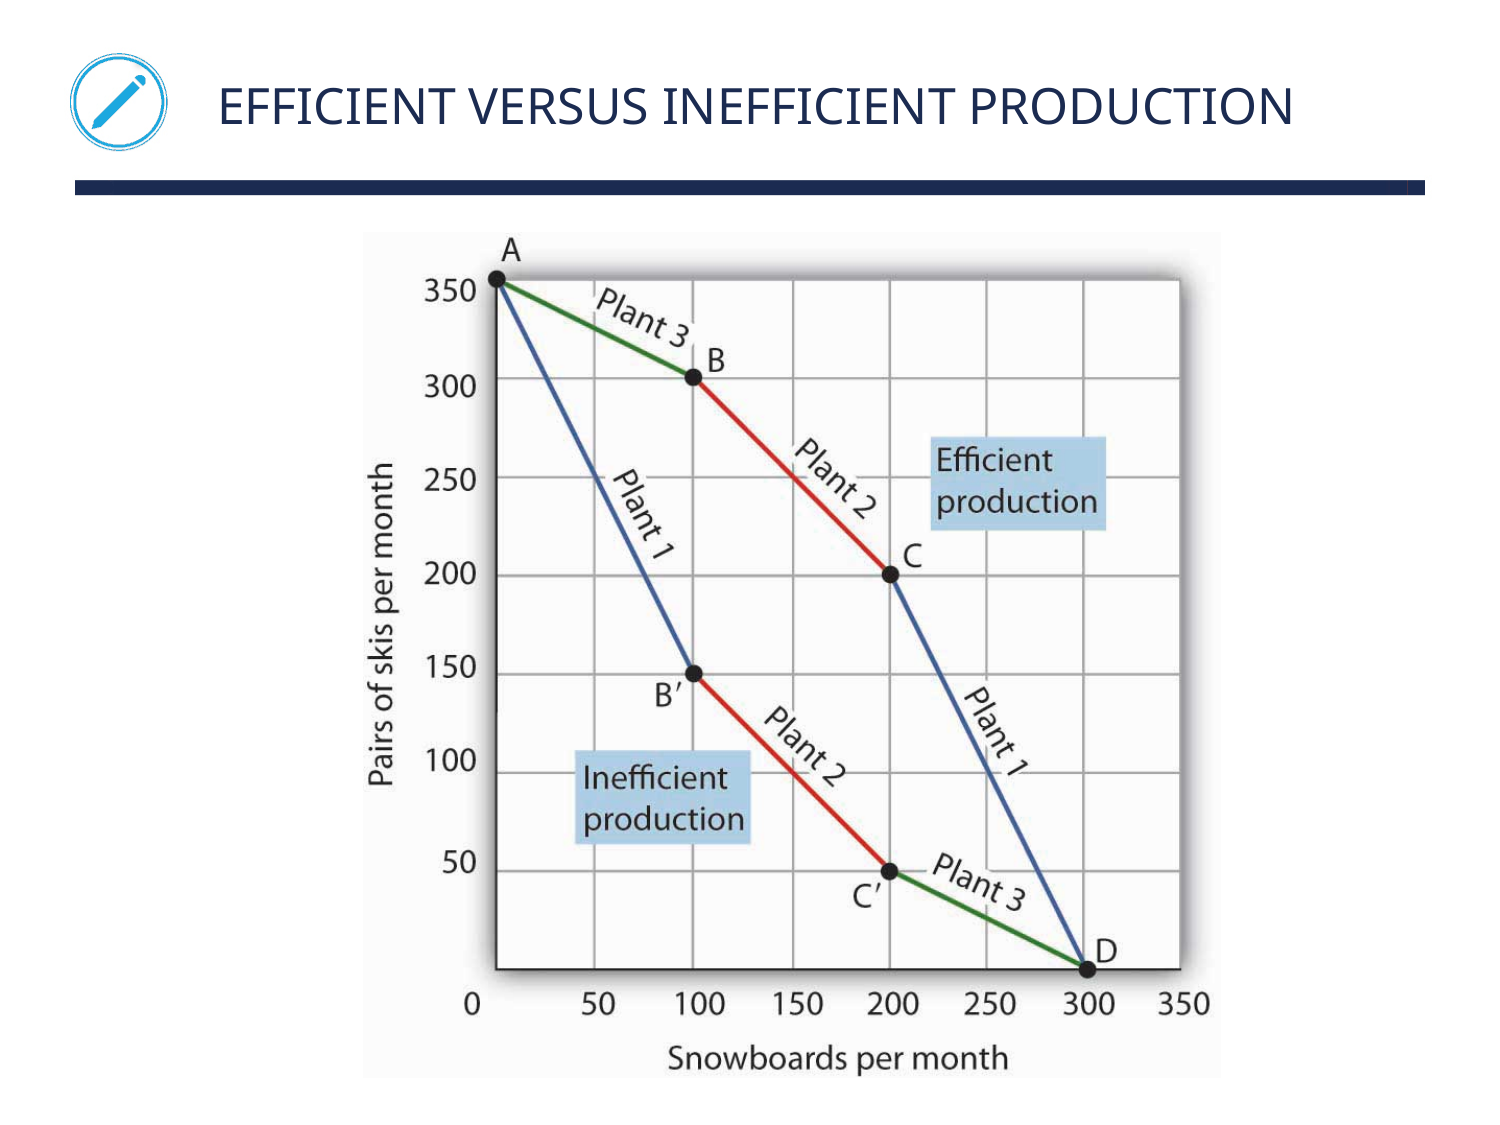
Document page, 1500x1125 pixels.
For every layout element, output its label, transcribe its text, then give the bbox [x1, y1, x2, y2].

title Efficient Versus Inefficient Production [202, 56, 1425, 152]
picture [0, 0, 1500, 1125]
